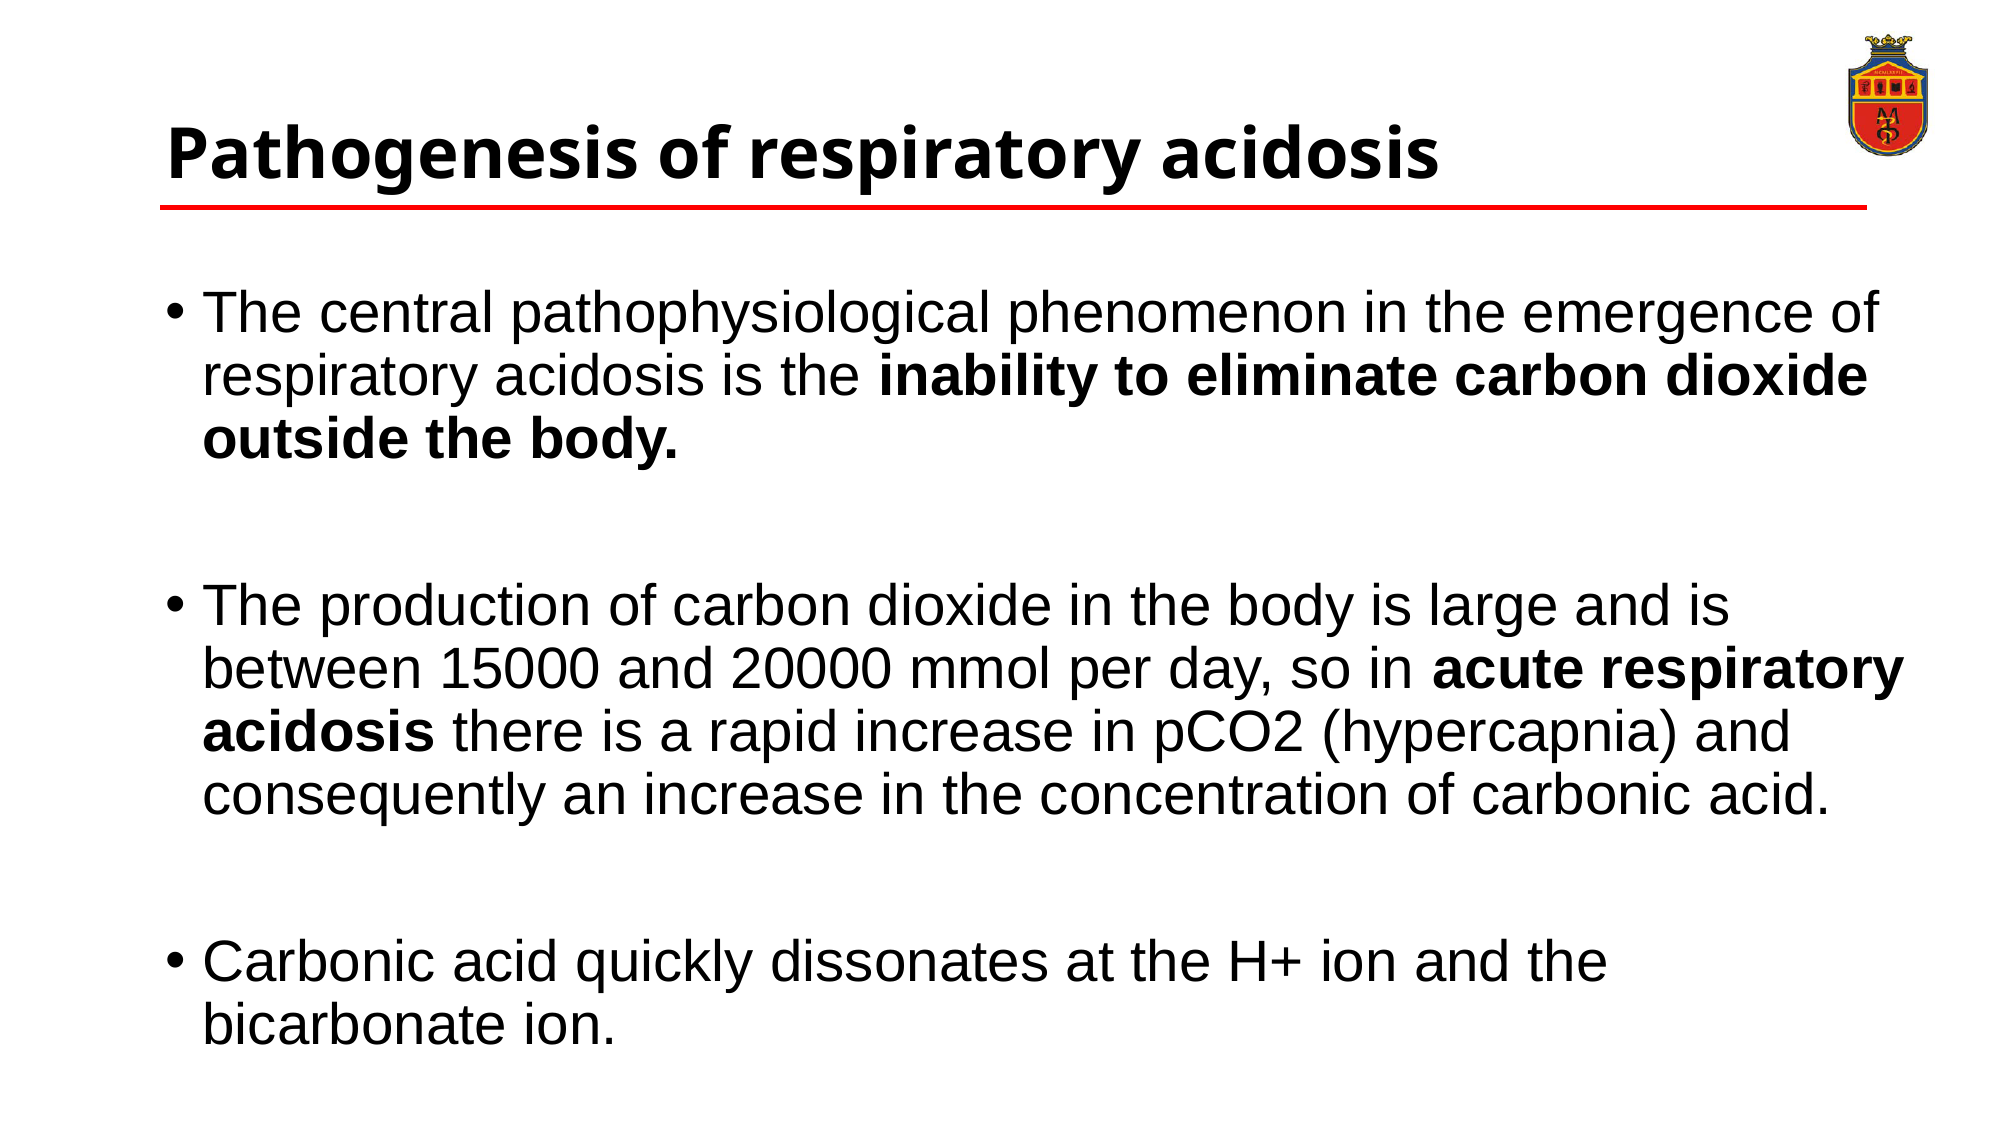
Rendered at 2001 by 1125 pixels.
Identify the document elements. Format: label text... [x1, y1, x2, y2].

title Pathogenesis of respiratory acidosis [150, 99, 1850, 200]
list The central pathophysiological phenomenon in the emergence of respiratory acidosis is the inability to eliminate carbon dioxide outside the body. The production of carbon dioxide in the body is large and is between 15000 and 20000 mmol per day, so in acute respiratory acidosis there is a rapid increase in pCO2 (hypercapnia) and consequently an increase in the concentration of carbonic acid. Carbonic acid quickly dissonates at the H+ ion and the bicarbonate ion. [150, 275, 1928, 1088]
picture [1794, 16, 1969, 189]
